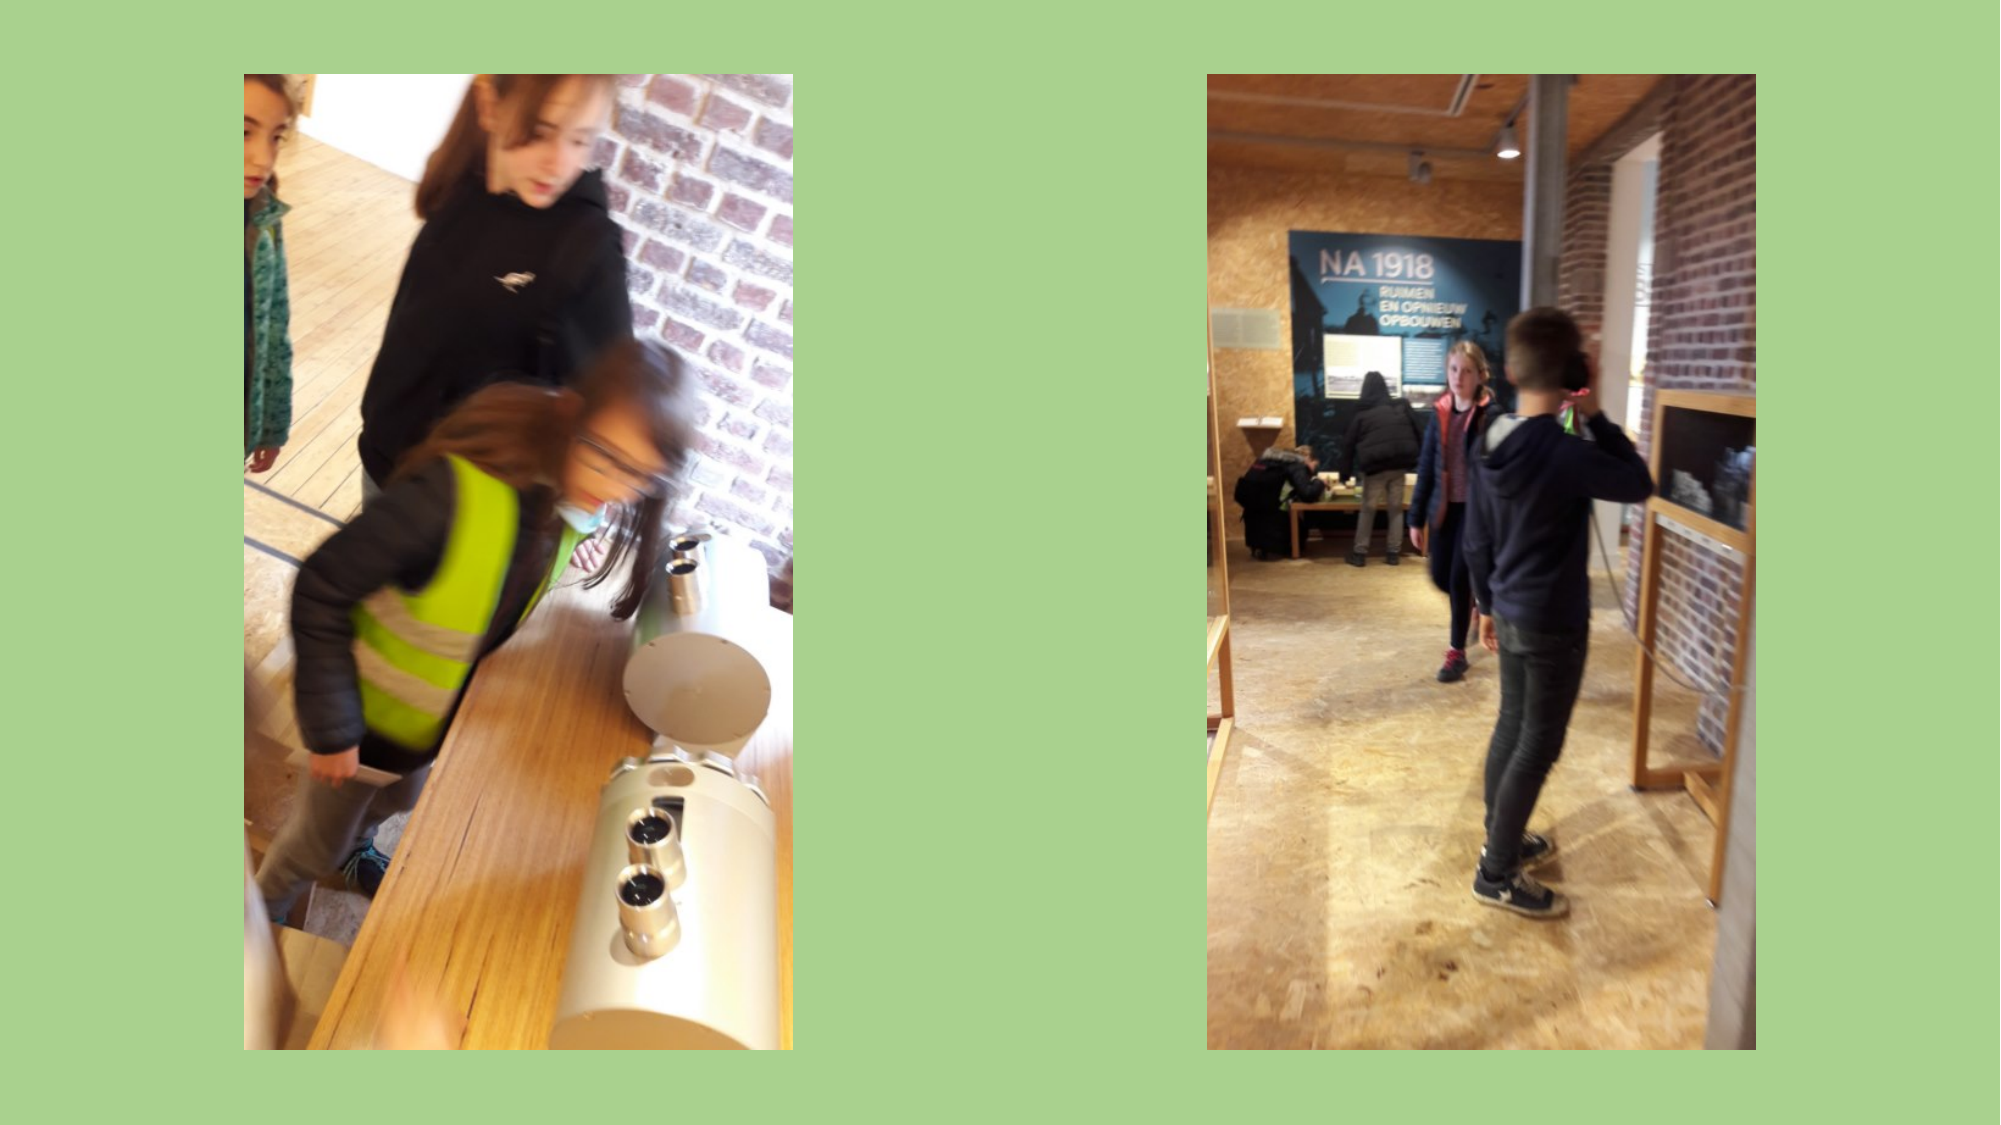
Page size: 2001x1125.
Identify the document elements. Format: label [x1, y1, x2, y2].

picture [244, 74, 793, 1050]
picture [1206, 74, 1756, 1050]
